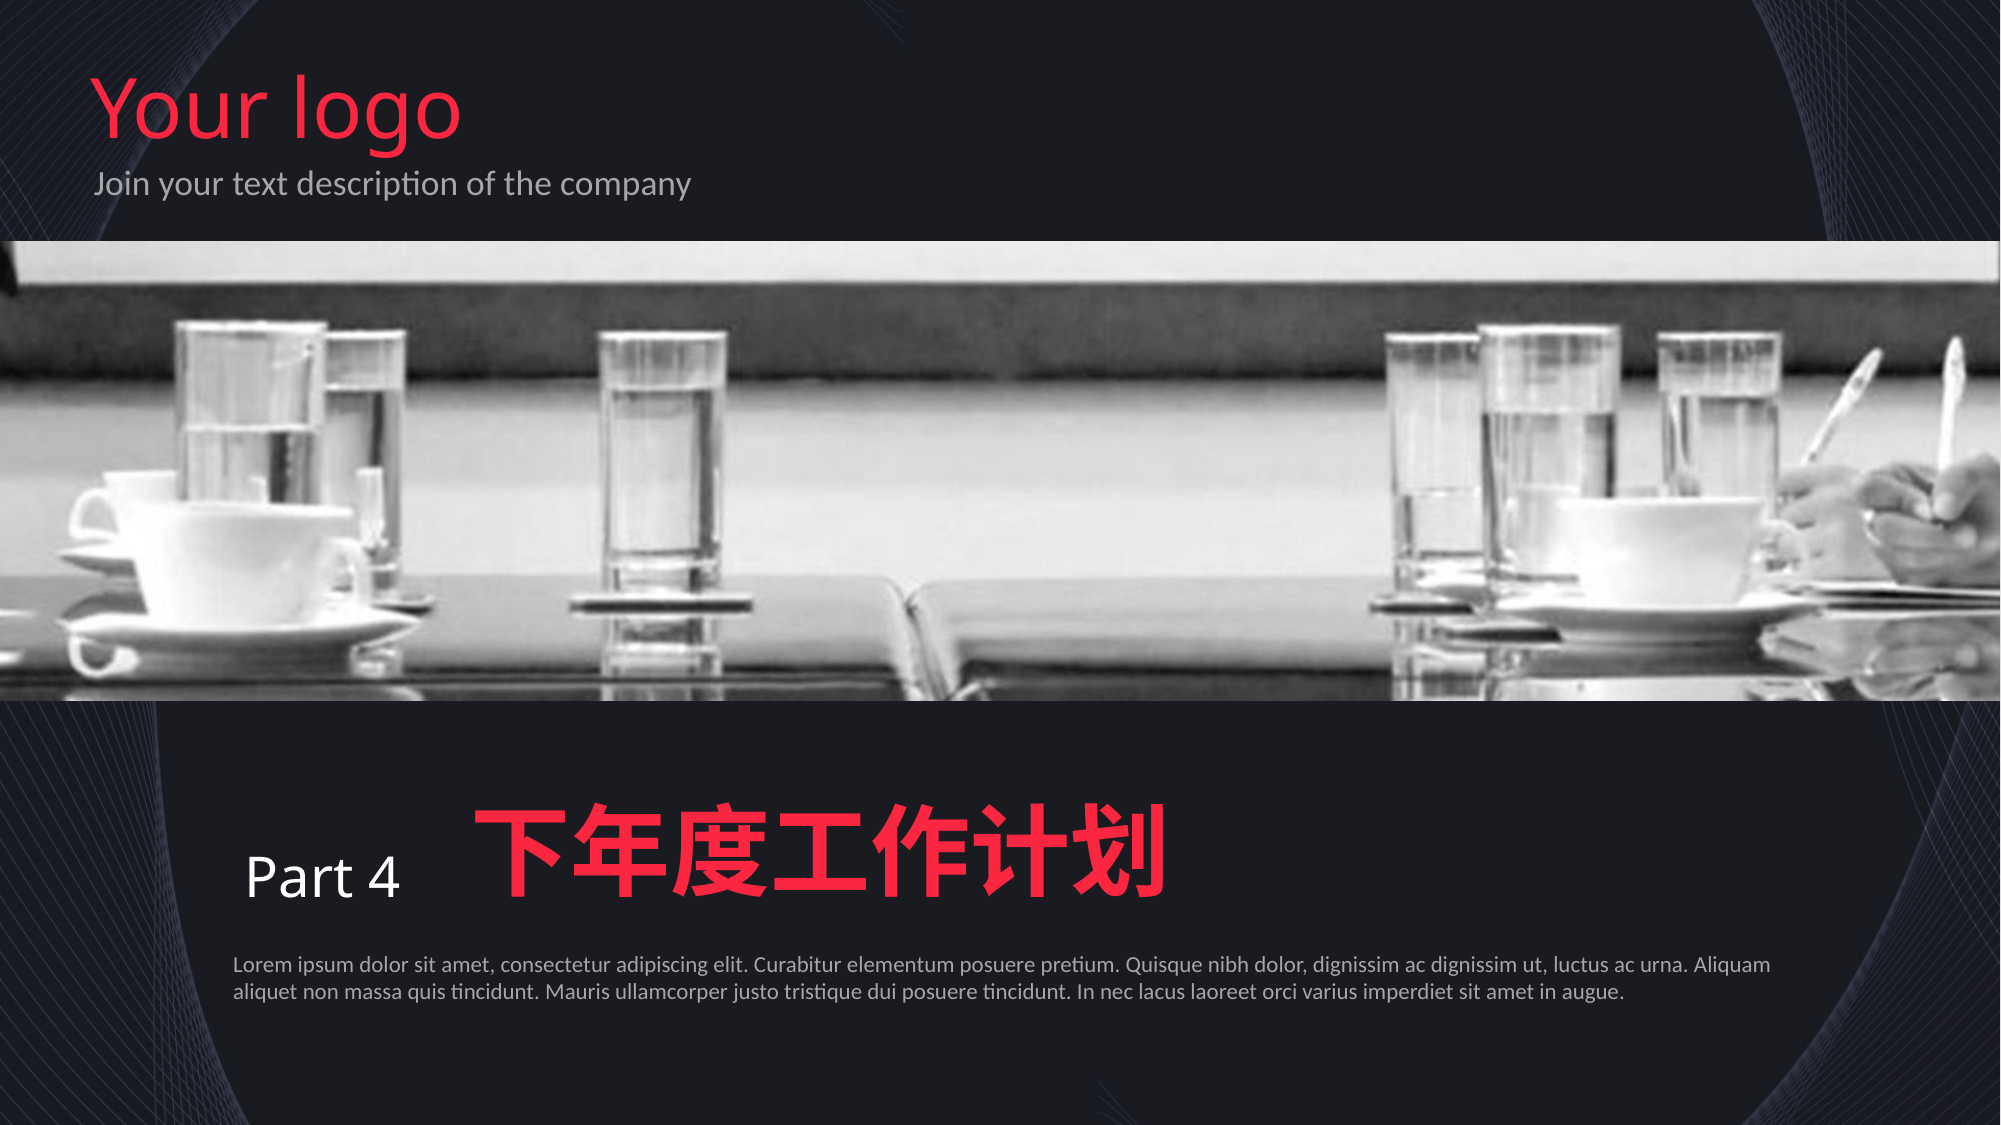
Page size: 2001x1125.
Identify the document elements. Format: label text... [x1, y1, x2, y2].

text_box Your logo [74, 11, 1875, 200]
picture [0, 0, 2001, 1125]
text_box Join your text description of the company [78, 141, 1879, 221]
text_box [0, 239, 2000, 703]
text_box 下年度工作计划 [455, 780, 1428, 916]
text_box Lorem ipsum dolor sit amet, consectetur adipiscing elit. Curabitur elementum posuere pretium. Quisque nibh dolor, dignissim ac dignissim ut, luctus ac urna. Aliquam aliquet non massa quis tincidunt. Mauris ullamcorper justo tristique dui posuere tincidunt. In nec lacus laoreet orci varius imperdiet sit amet in augue. [218, 941, 1825, 1076]
text_box Part 4 [229, 833, 427, 916]
